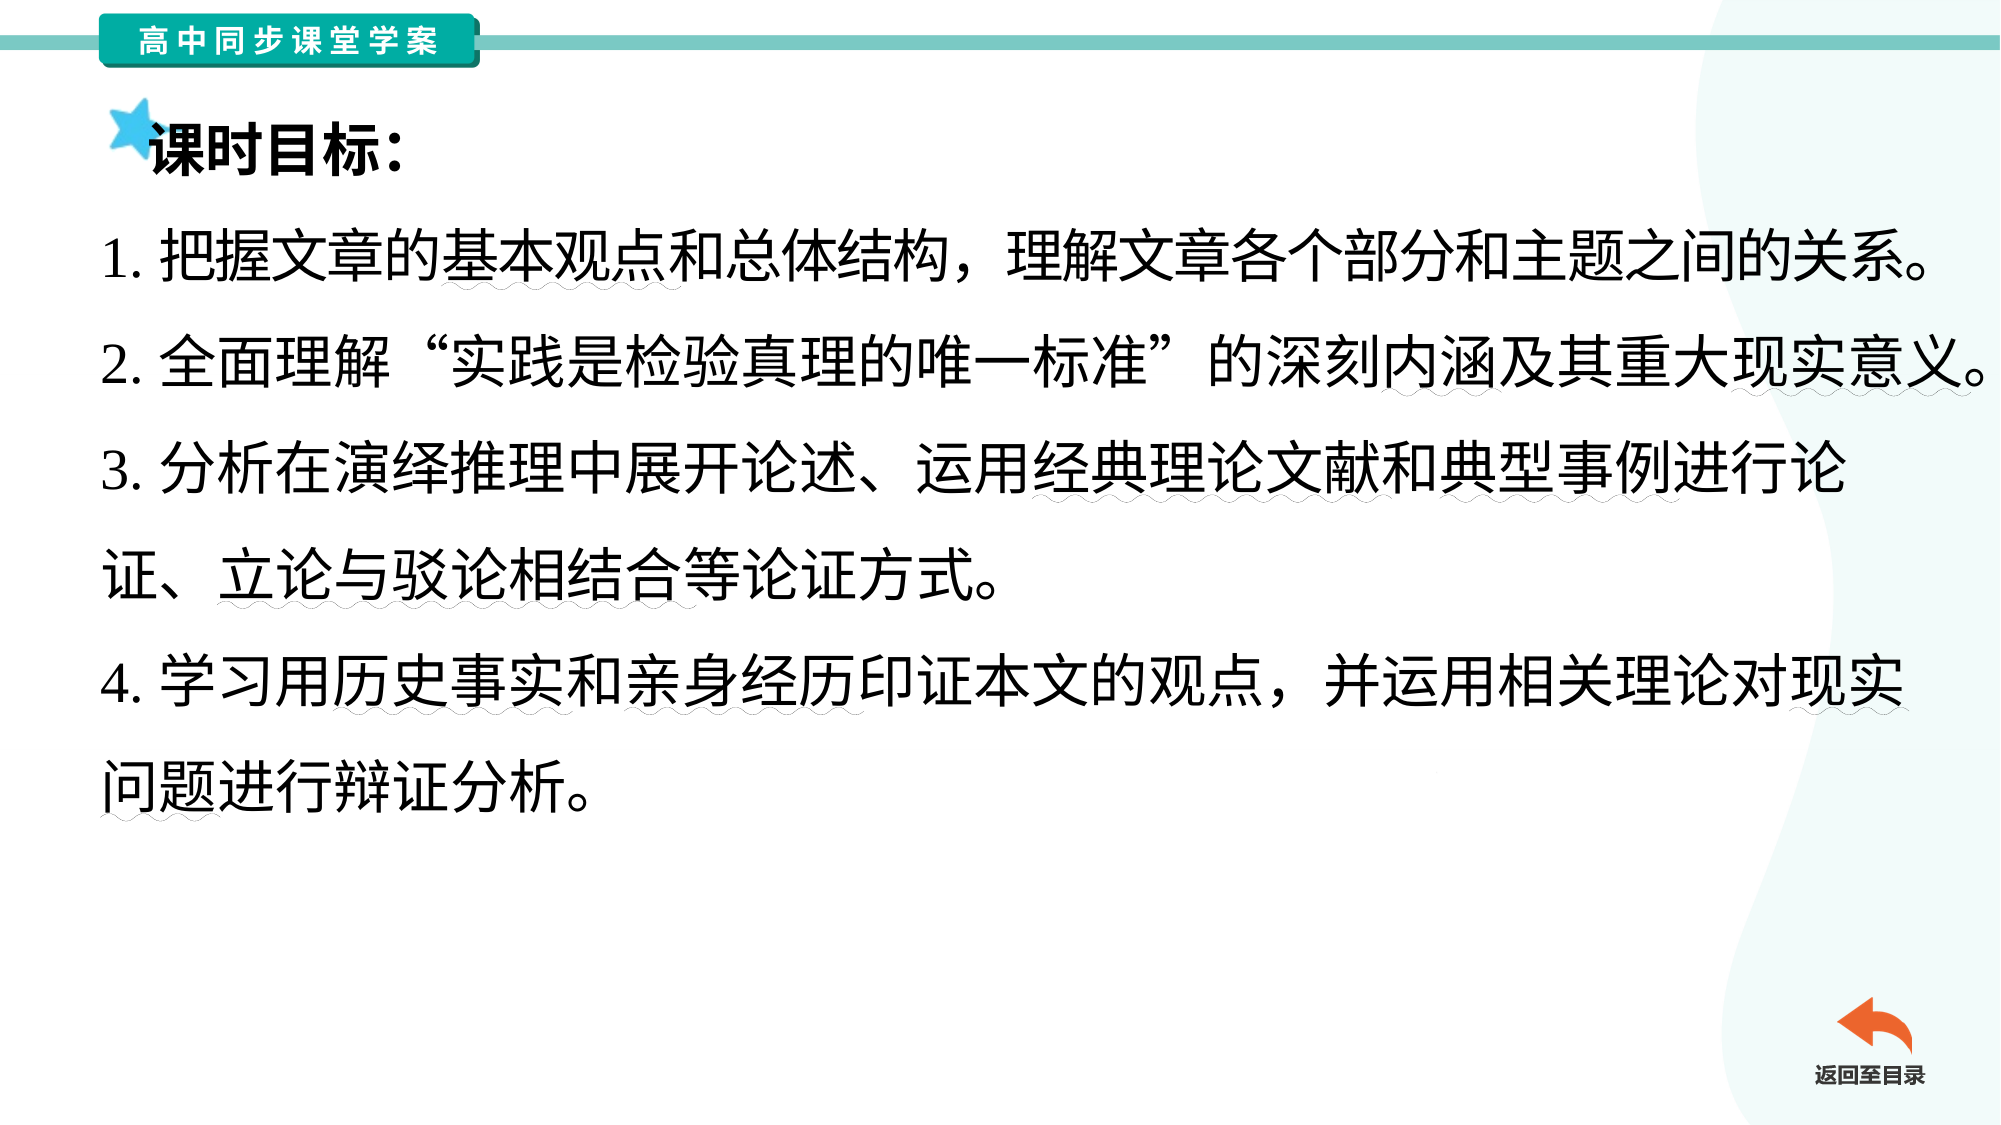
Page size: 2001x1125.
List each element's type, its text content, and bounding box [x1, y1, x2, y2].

picture [0, 0, 2000, 1125]
text_box 课时目标： 1.把握文章的基本观点和总体结构，理解文章各个部分和主题之间的关系。 2.全面理解“实践是检验真理的唯一标准”的深刻内涵及其重大现实意义。 3.分析在演绎推理中展开论述、运用经典理论文献和典型事例进行论 证、立论与驳论相结合等论证方式。 4.学习用历史事实和亲身经历印证本文的观点，并运用相关理论对现实 问题进行辩证分析。 [100, 76, 1899, 821]
